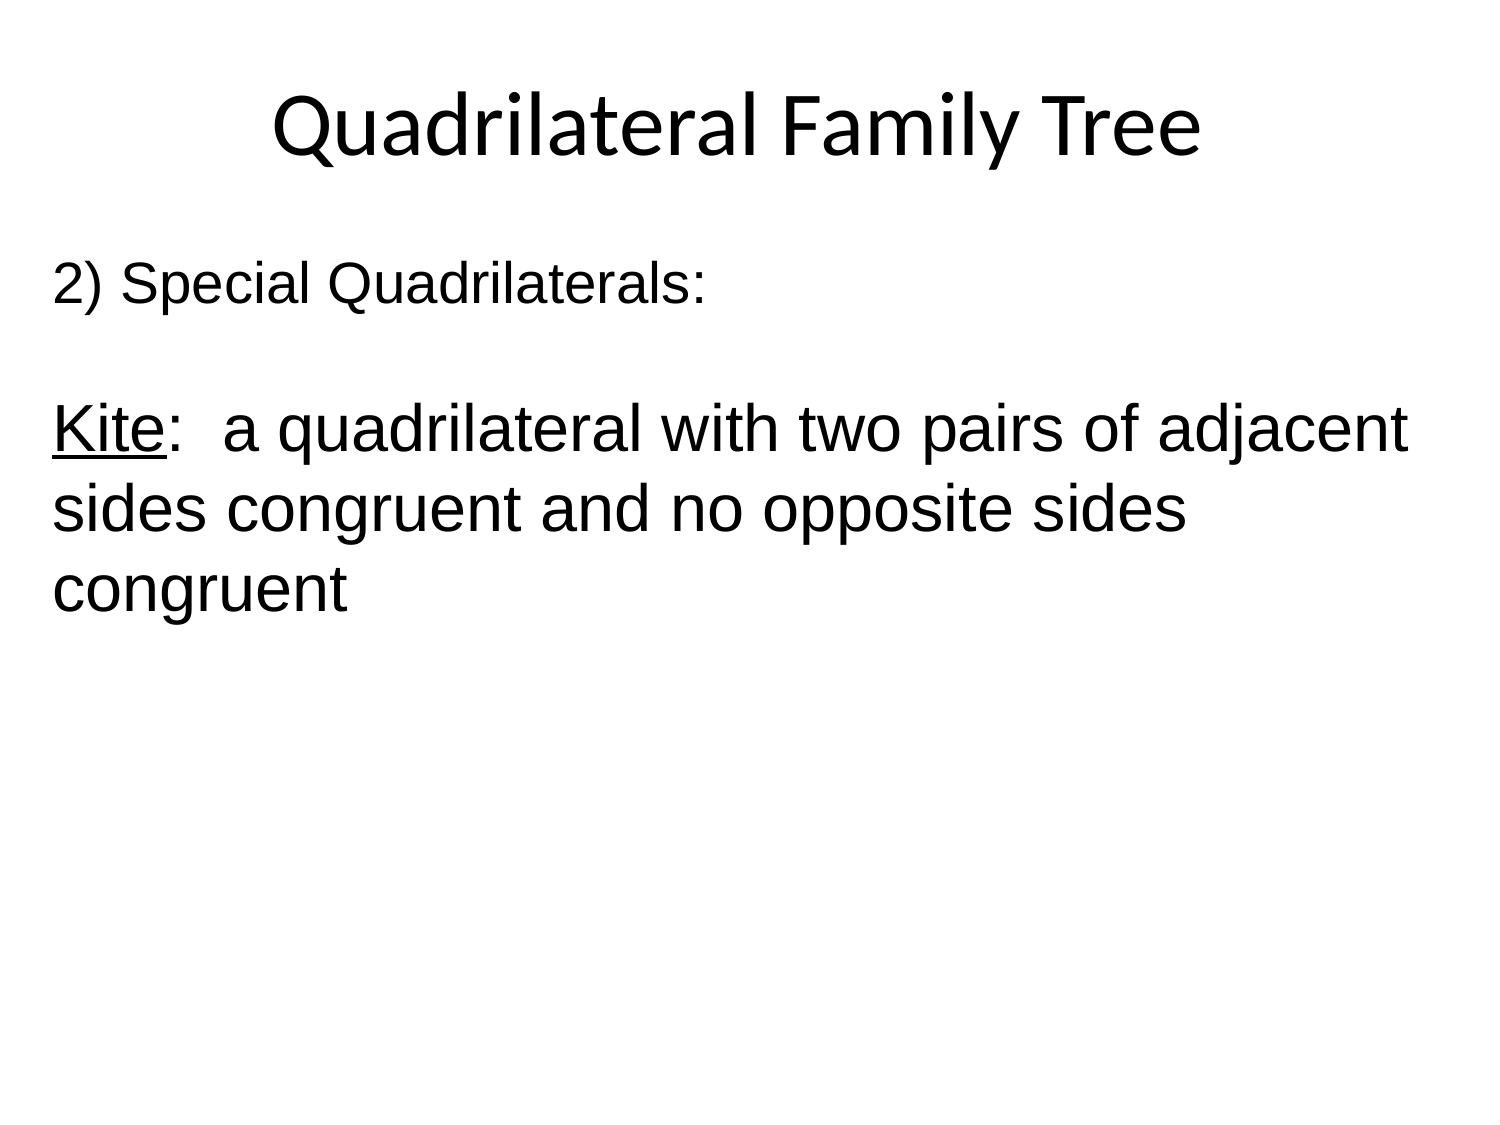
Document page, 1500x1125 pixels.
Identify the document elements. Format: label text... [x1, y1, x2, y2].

title Quadrilateral Family Tree [62, 24, 1413, 213]
text_box 2) Special Quadrilaterals: Kite: a quadrilateral with two pairs of adjacent sides congruent and no opposite sides congruent [37, 237, 1463, 703]
